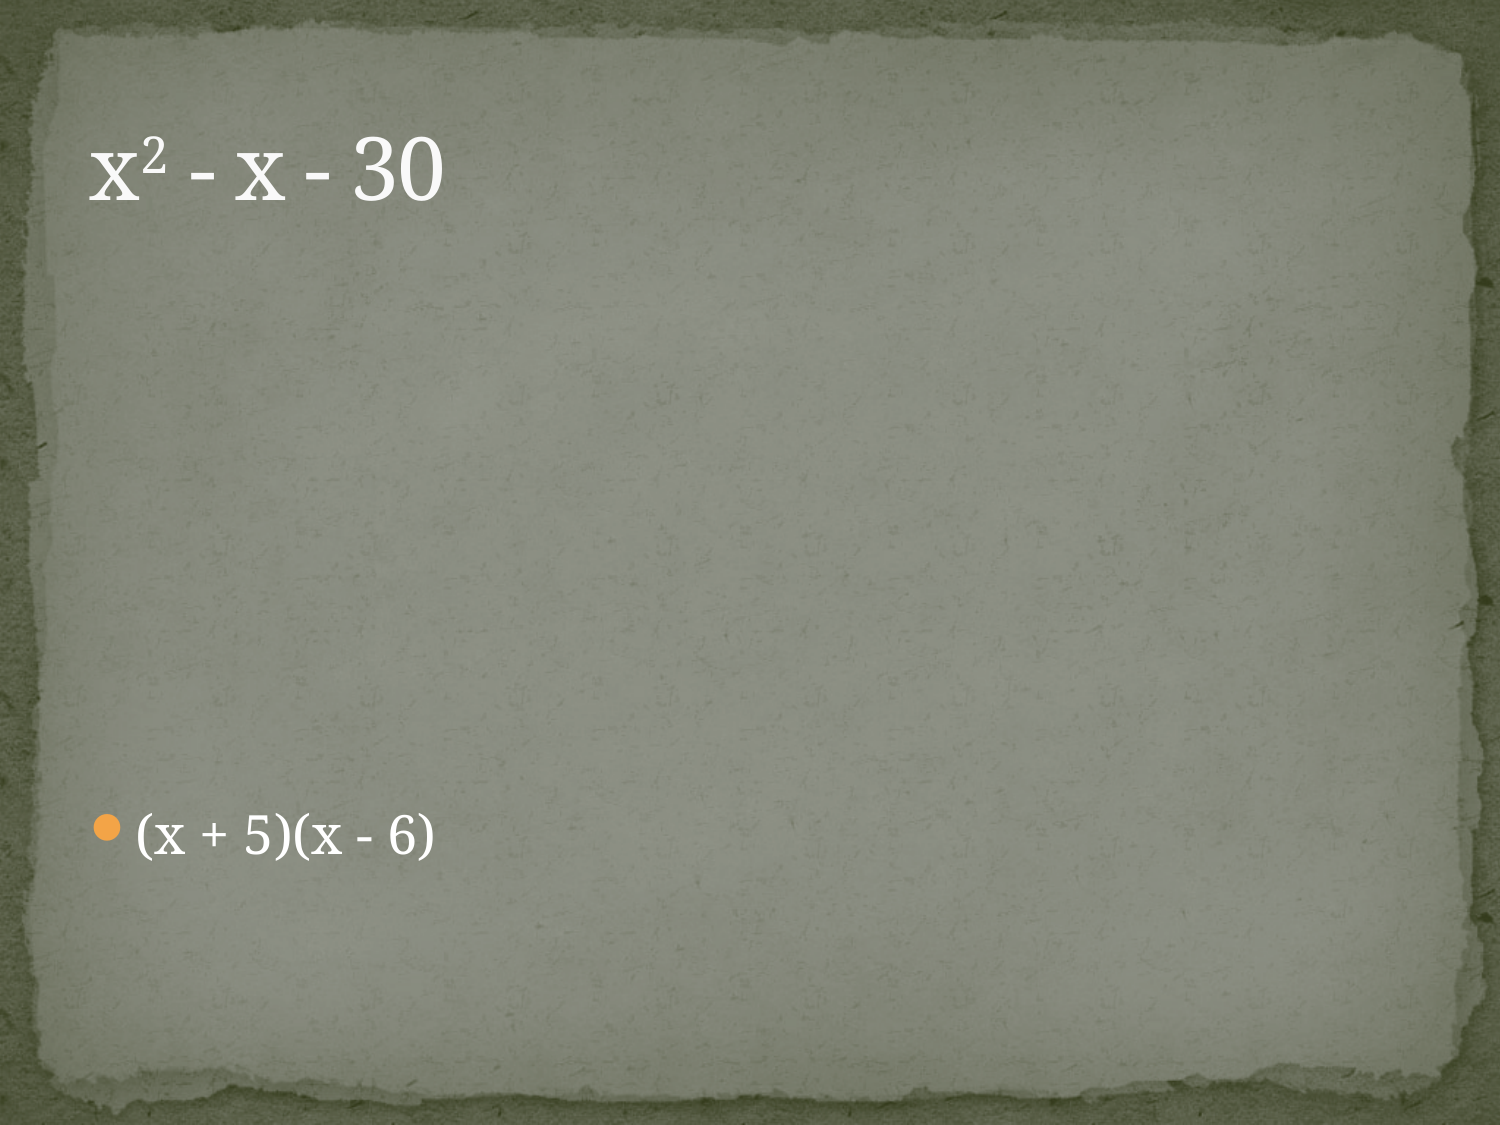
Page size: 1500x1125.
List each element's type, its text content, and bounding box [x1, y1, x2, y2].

title x2 - x - 30 [74, 24, 1425, 225]
list (x + 5)(x - 6) [75, 249, 1425, 1000]
